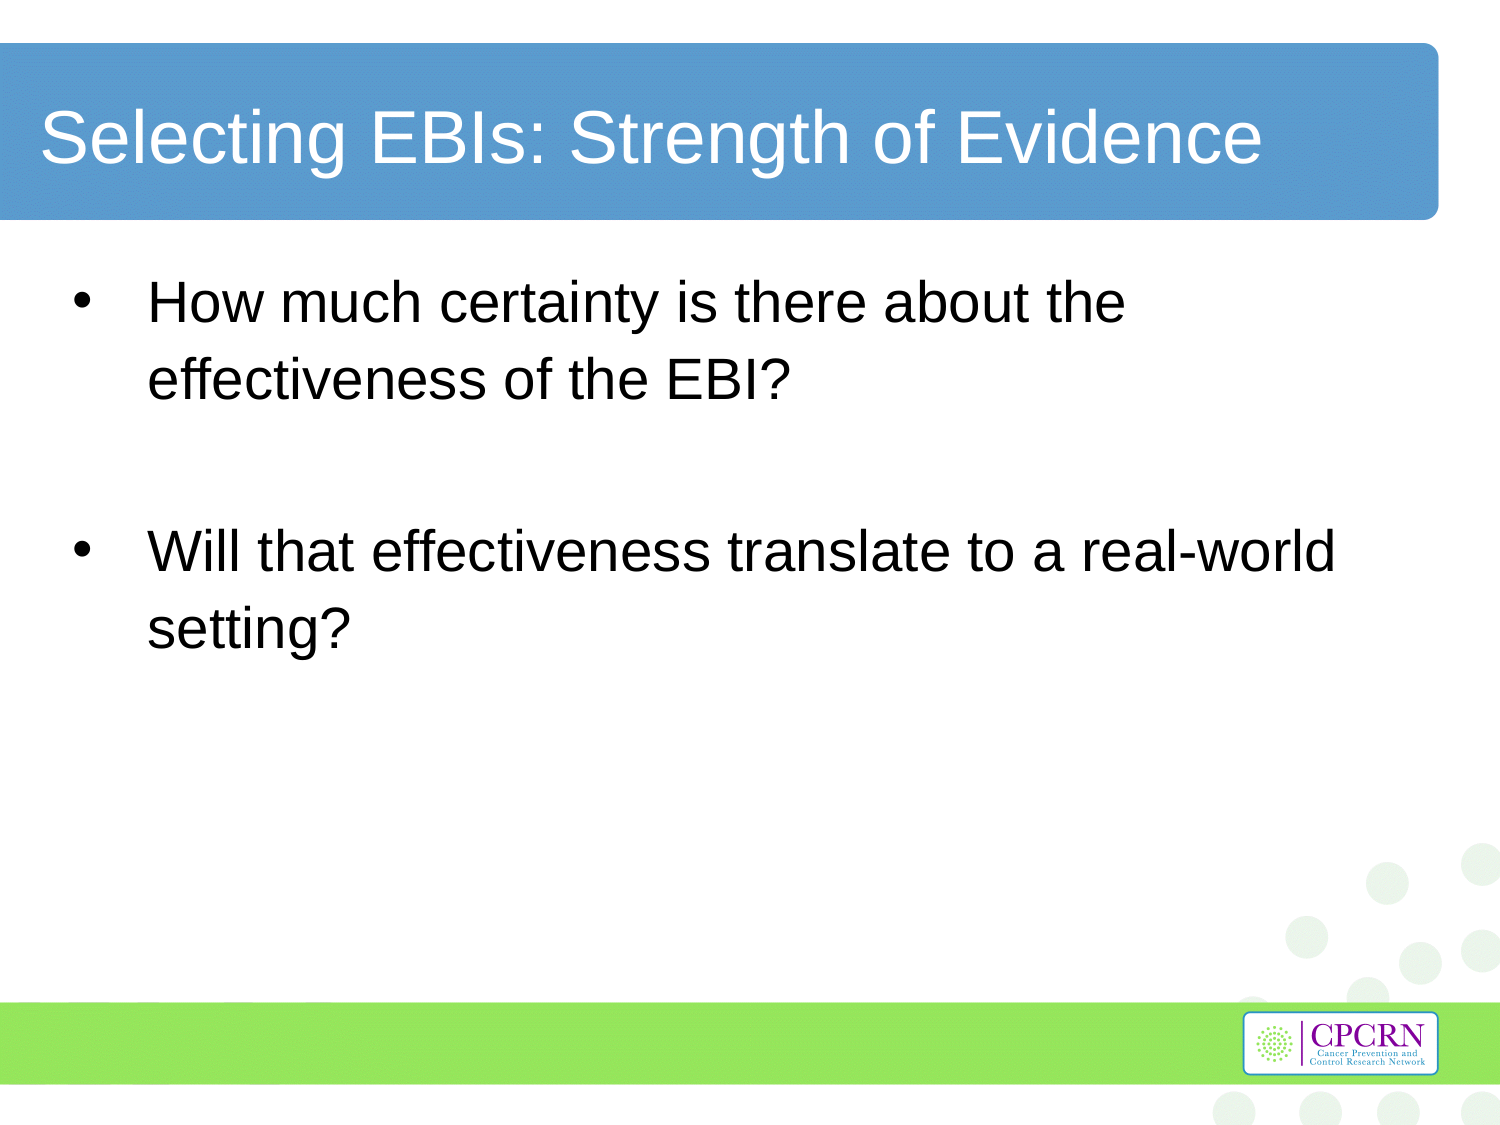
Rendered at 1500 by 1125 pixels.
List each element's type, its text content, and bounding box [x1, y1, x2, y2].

list Selecting EBIs: Strength of Evidence [24, 54, 1450, 213]
picture [0, 0, 1500, 1125]
text_box How much certainty is there about the effectiveness of the EBI? Will that effectiveness translate to a real-world setting? [49, 249, 1475, 820]
